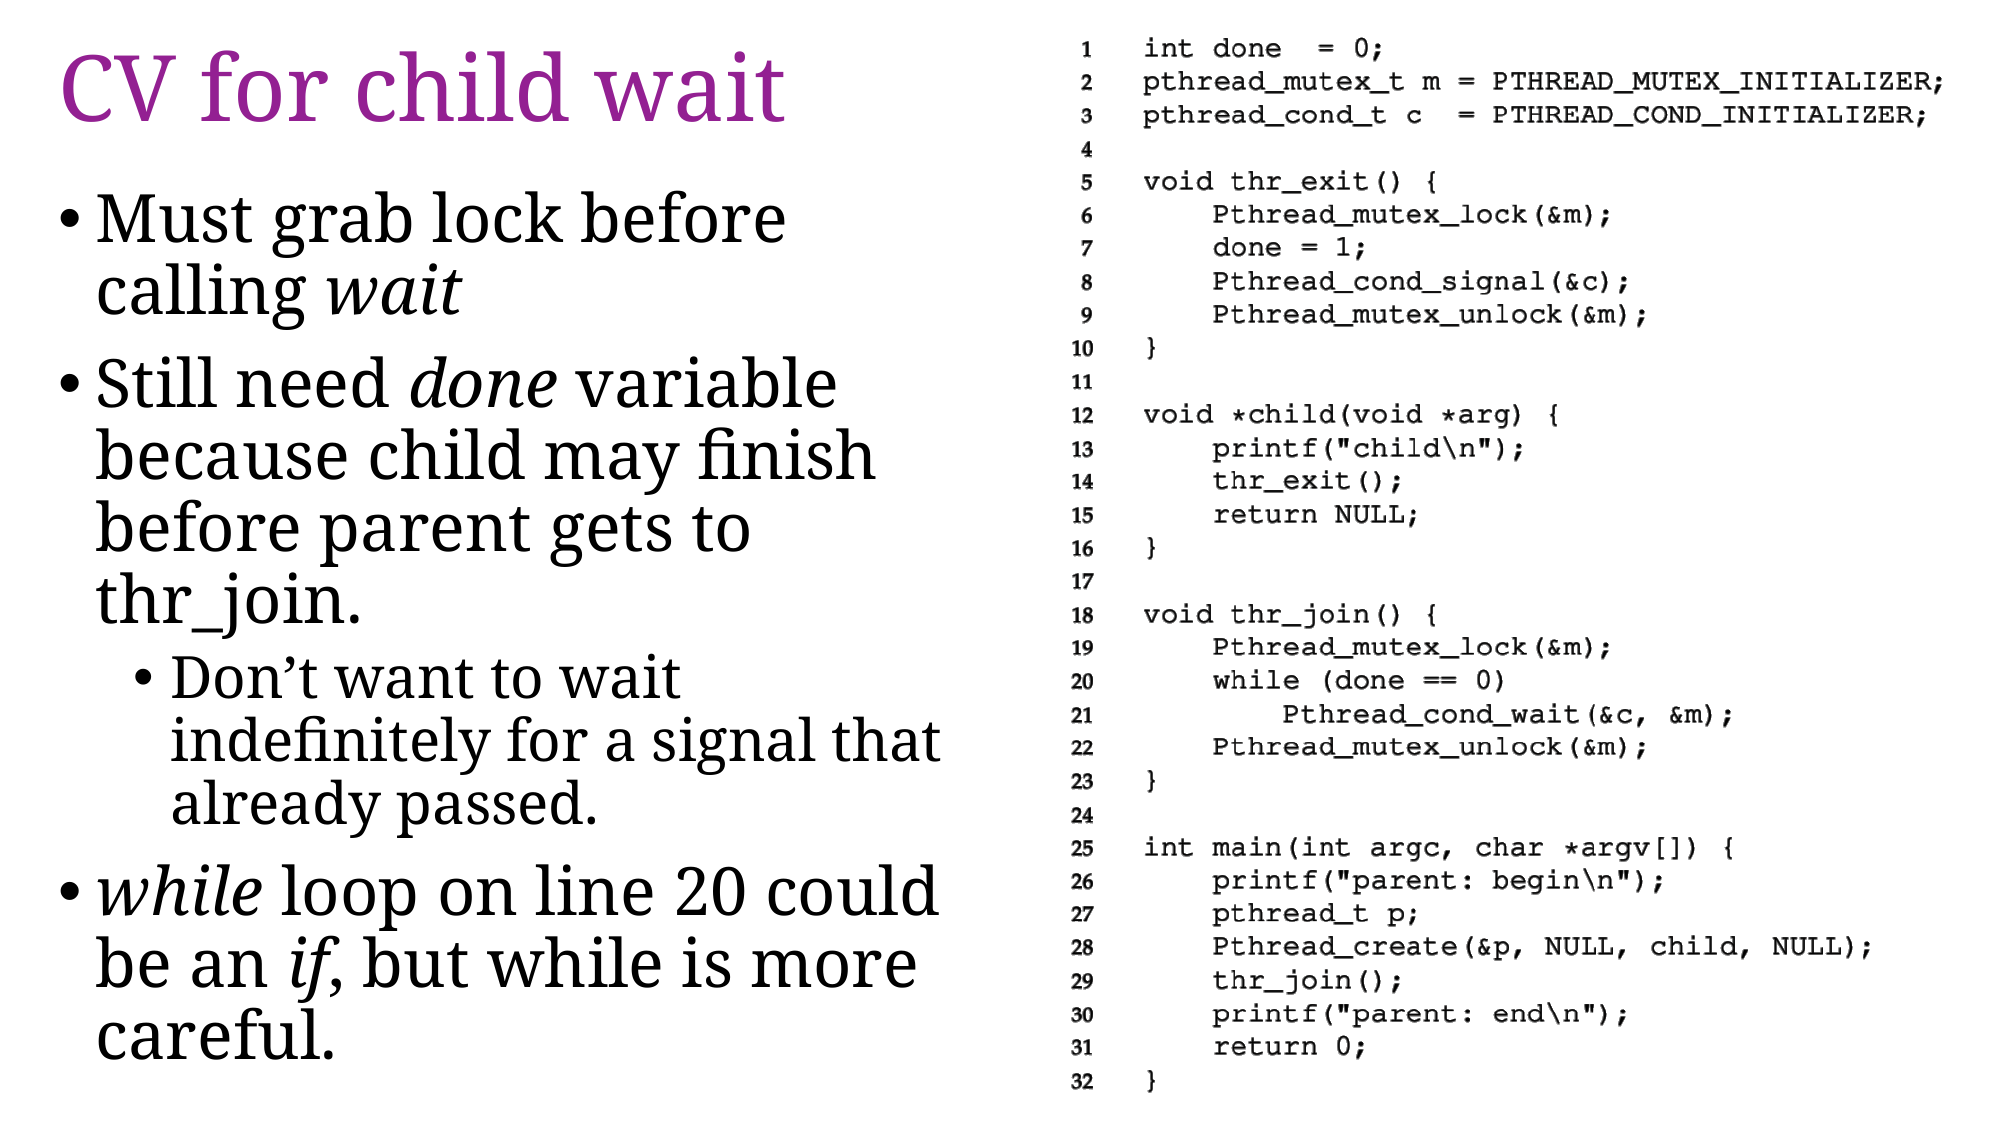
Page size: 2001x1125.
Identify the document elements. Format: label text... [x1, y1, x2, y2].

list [1055, 25, 1953, 1101]
list Must grab lock before calling wait Still need done variable because child may finish before parent gets to thr_join. Don’t want to wait indefinitely for a signal that already passed. while loop on line 20 could be an if, but while is more careful. [43, 177, 988, 1101]
title CV for child wait [43, 25, 1055, 158]
